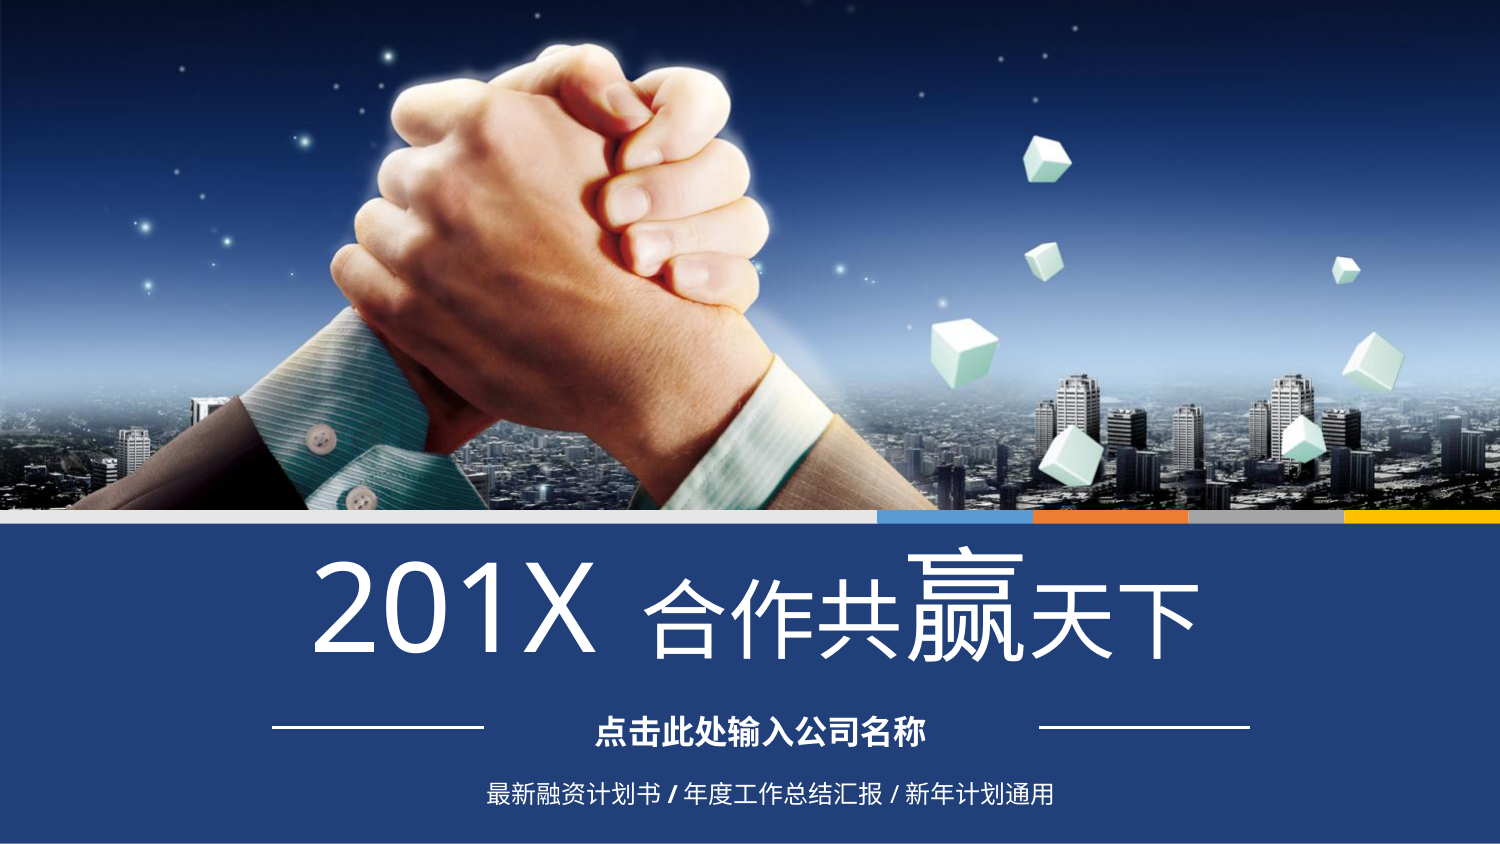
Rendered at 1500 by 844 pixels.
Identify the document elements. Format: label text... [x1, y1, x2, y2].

text_box 201X 合作共赢天下 [112, 521, 1401, 683]
picture [0, 0, 1500, 510]
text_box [272, 703, 1250, 760]
text_box 最新融资计划书/年度工作总结汇报/新年计划通用 [472, 771, 1070, 817]
